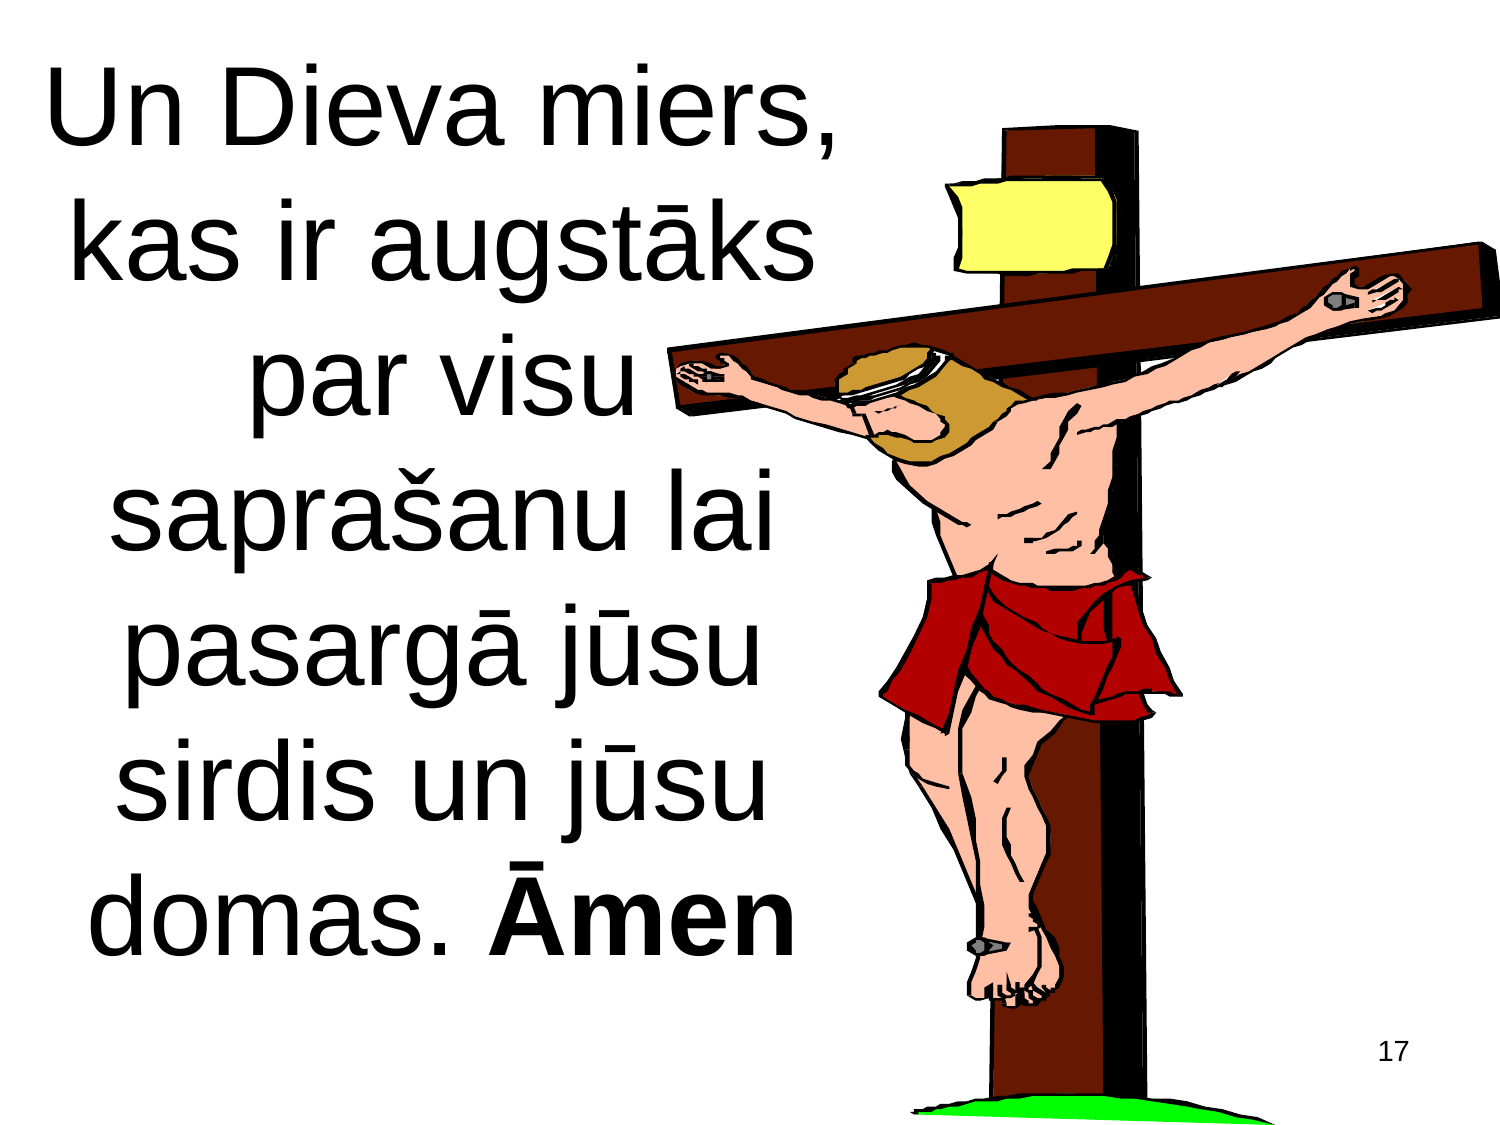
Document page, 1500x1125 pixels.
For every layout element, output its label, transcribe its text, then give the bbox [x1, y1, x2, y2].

picture [662, 125, 1500, 1125]
title Un Dieva miers, kas ir augstāks par visu saprašanu lai pasargā jūsu sirdis un jūsu domas. Āmen [17, 479, 657, 668]
